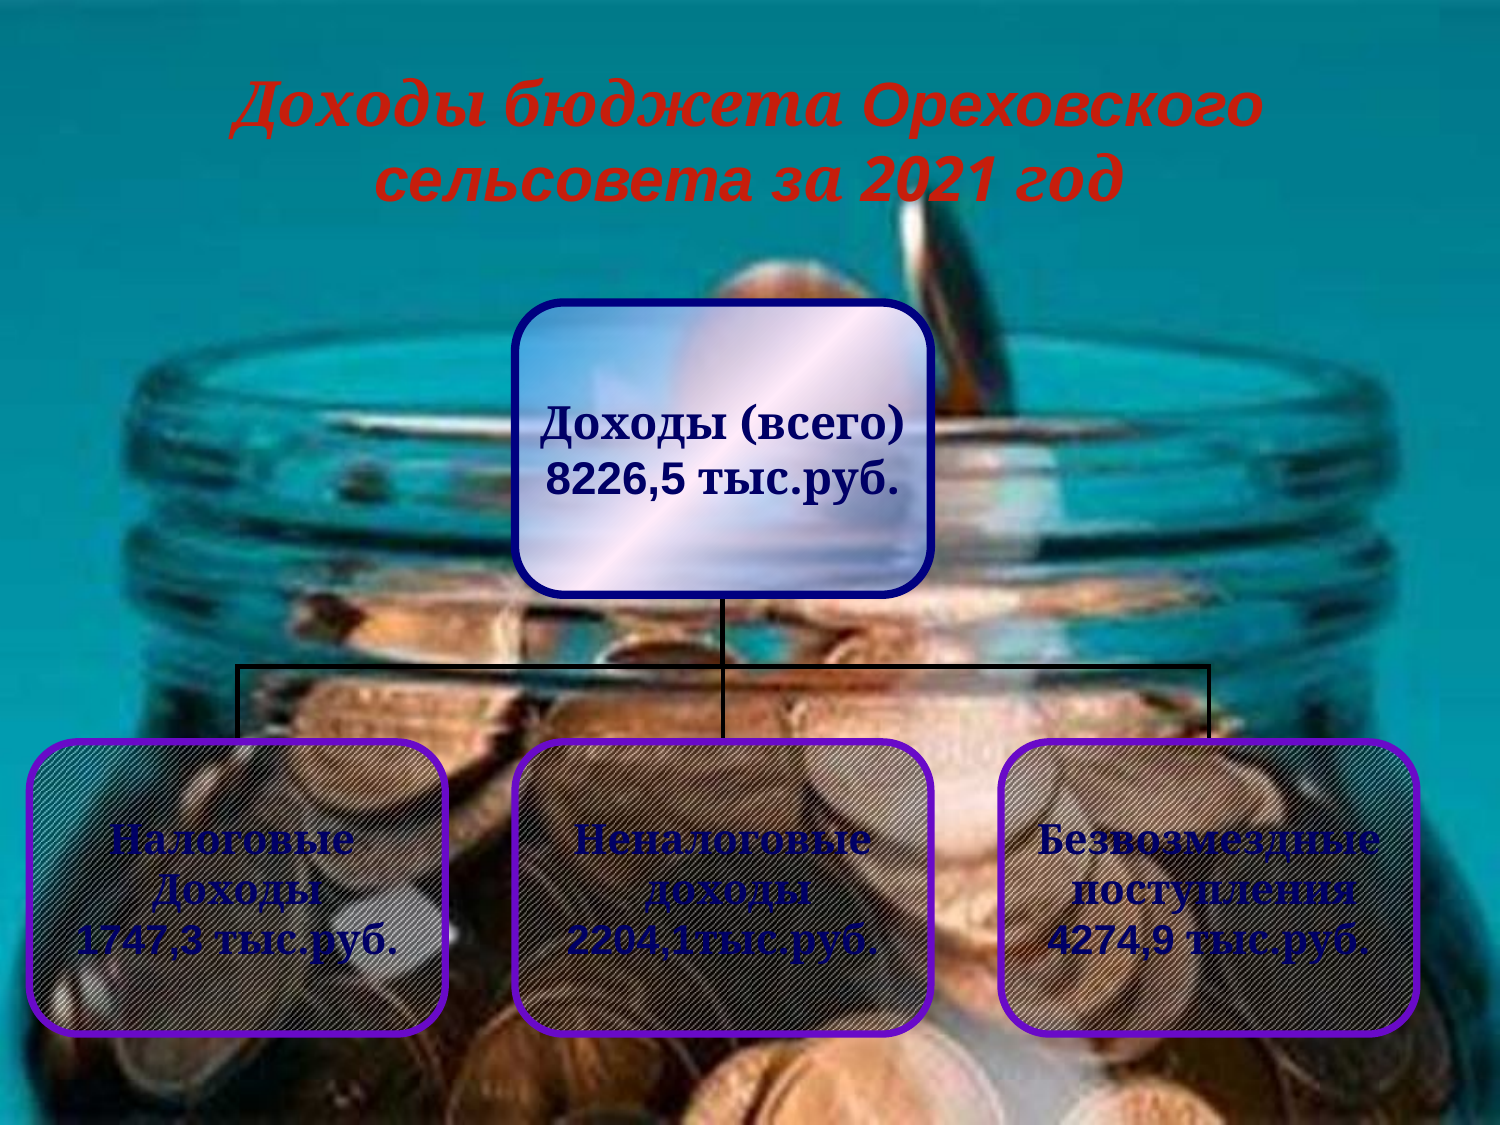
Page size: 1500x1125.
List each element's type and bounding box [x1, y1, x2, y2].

picture [0, 0, 1500, 1125]
text_box [29, 302, 1418, 1035]
